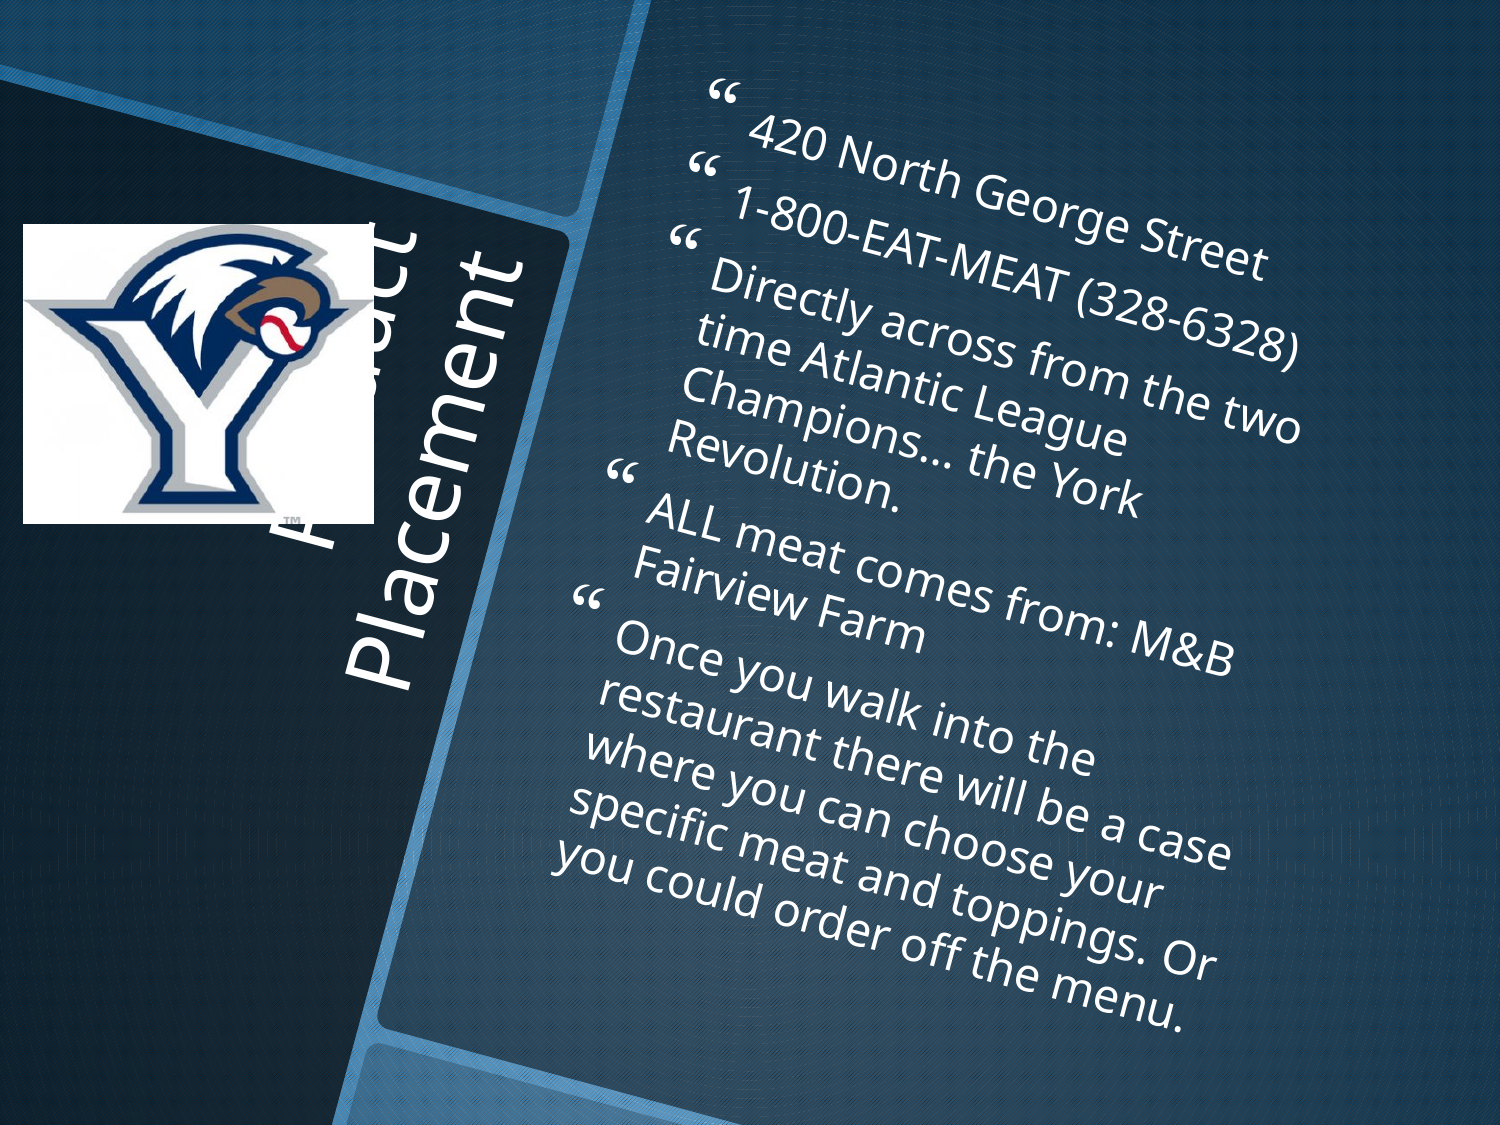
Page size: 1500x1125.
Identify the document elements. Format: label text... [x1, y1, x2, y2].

list 420 North George Street 1-800-EAT-MEAT (328-6328) Directly across from the two time Atlantic League Champions… the York Revolution. ALL meat comes from: M&B Fairview Farm Once you walk into the restaurant there will be a case where you can choose your specific meat and toppings. Or you could order off the menu. [475, 72, 1430, 1076]
title Product Placement [69, 181, 554, 1056]
picture [23, 224, 374, 524]
